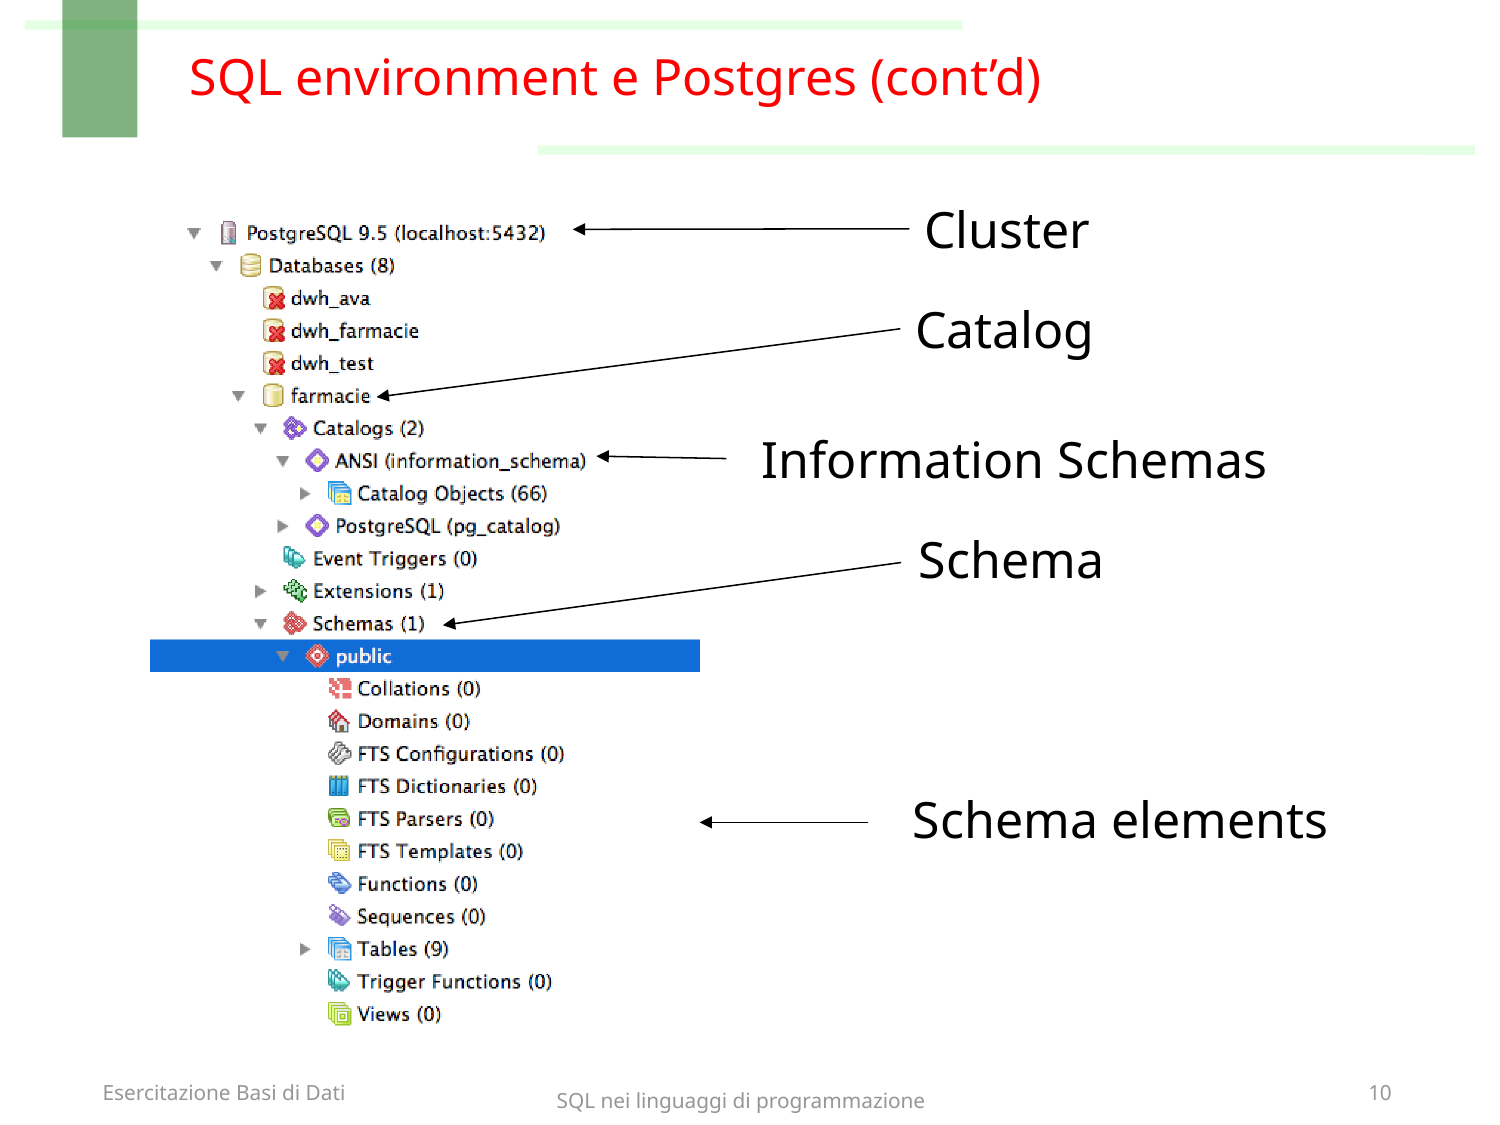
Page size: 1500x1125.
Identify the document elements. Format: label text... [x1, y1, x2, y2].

text_box Catalog [900, 291, 1110, 367]
title SQL environment e Postgres (cont’d) [174, 24, 1425, 125]
text_box Schema [904, 521, 1120, 597]
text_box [442, 562, 902, 626]
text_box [376, 328, 895, 398]
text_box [596, 455, 727, 459]
picture [150, 219, 700, 1031]
text_box Information Schemas [746, 420, 1283, 496]
text_box Cluster [909, 191, 1106, 267]
text_box Schema elements [897, 781, 1344, 857]
footer SQL nei linguaggi di programmazione [425, 1082, 1057, 1120]
